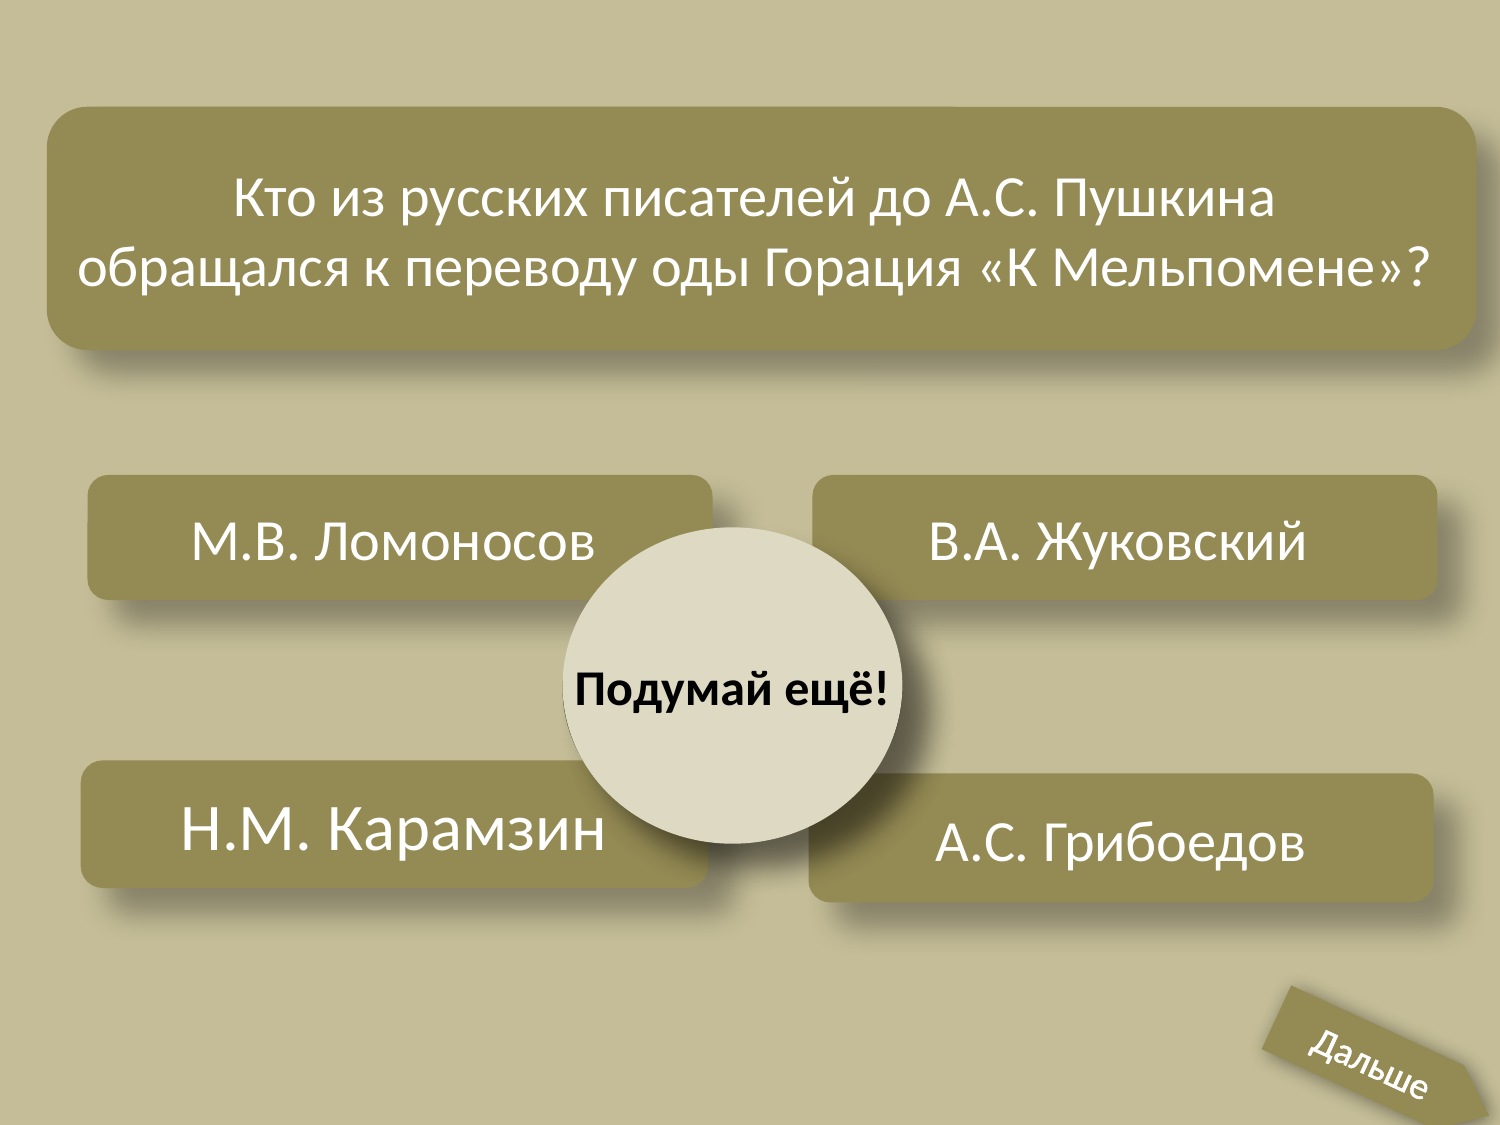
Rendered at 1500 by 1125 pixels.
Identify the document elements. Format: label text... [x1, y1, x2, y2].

text_box М.В. Ломоносов [87, 474, 713, 601]
text_box В.А. Жуковский [812, 474, 1438, 601]
text_box Кто из русских писателей до А.С. Пушкина обращался к переводу оды Горация «К Мельпомене»? [46, 106, 1477, 351]
text_box Дальше [1261, 985, 1490, 1125]
text_box Подумай ещё! [562, 527, 903, 844]
text_box Н.М. Карамзин [81, 761, 701, 887]
text_box А.С. Грибоедов [808, 773, 1434, 903]
